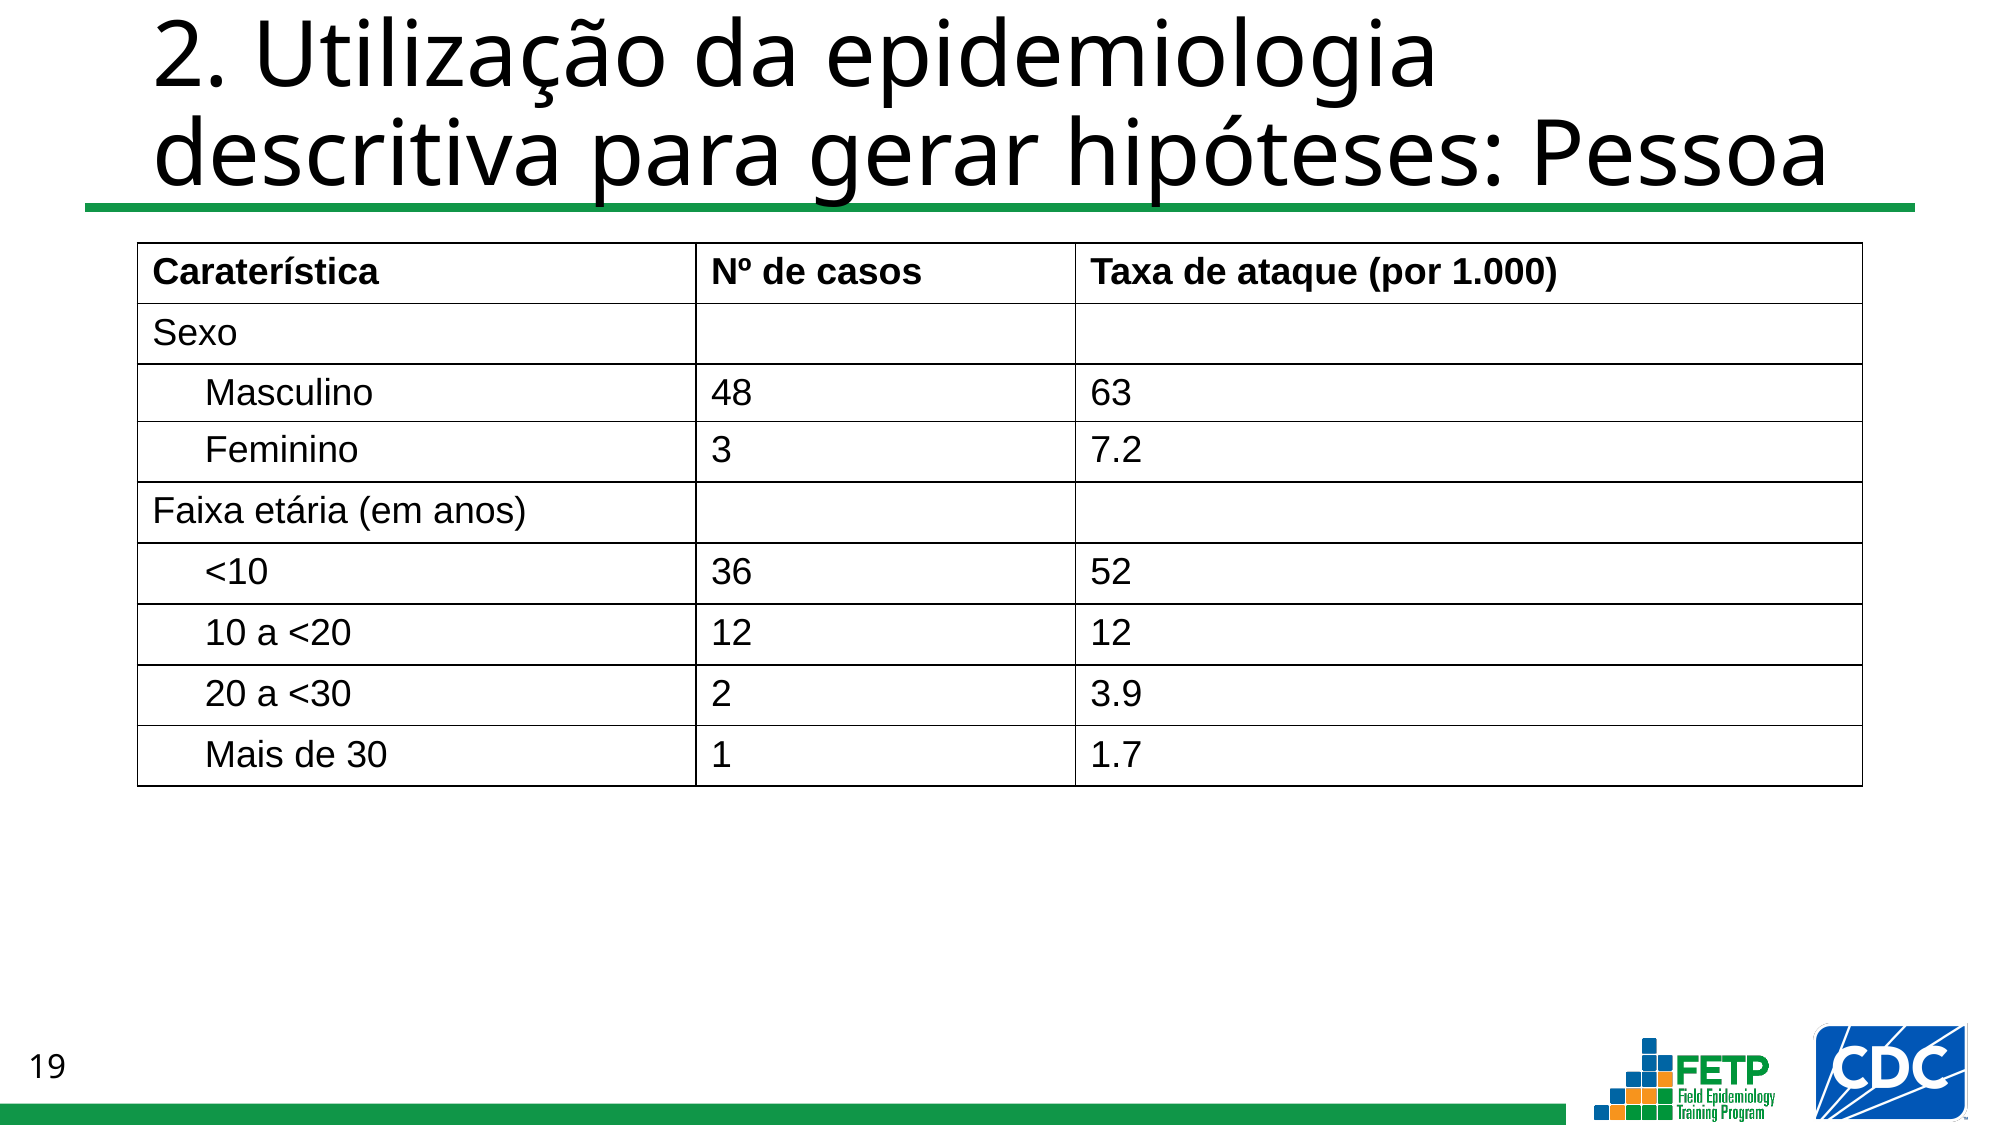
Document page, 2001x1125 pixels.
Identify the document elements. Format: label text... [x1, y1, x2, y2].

table_cell 63 [1076, 365, 1862, 421]
table_cell 1.7 [1076, 726, 1862, 785]
table_cell Masculino [138, 365, 695, 421]
table_cell Mais de 30 [138, 726, 695, 785]
table_cell 3.9 [1076, 666, 1862, 725]
table_cell 12 [1076, 605, 1862, 664]
table_cell 7.2 [1076, 422, 1862, 481]
title 2. Utilização da epidemiologia descritiva para gerar hipóteses: Pessoa [137, 0, 1863, 207]
table_cell 52 [1076, 544, 1862, 603]
table_cell 36 [697, 544, 1075, 603]
table_cell [697, 304, 1075, 363]
table_header Nº de casos [697, 244, 1075, 303]
table_cell 3 [697, 422, 1075, 481]
table_cell 1 [697, 726, 1075, 785]
table_cell 10 a <20 [138, 605, 695, 664]
table_cell Sexo [138, 304, 695, 363]
table_cell <10 [138, 544, 695, 603]
table_header Caraterística [138, 244, 695, 303]
table_cell 2 [697, 666, 1075, 725]
picture [1813, 1023, 1968, 1122]
table_cell 20 a <30 [138, 666, 695, 725]
picture [1594, 1038, 1775, 1122]
table_cell Feminino [138, 422, 695, 481]
table_cell [697, 483, 1075, 542]
table_cell [1076, 304, 1862, 363]
table_cell 48 [697, 365, 1075, 421]
table_cell 12 [697, 605, 1075, 664]
table_cell Faixa etária (em anos) [138, 483, 695, 542]
table_header Taxa de ataque (por 1.000) [1076, 244, 1862, 303]
table_cell [1076, 483, 1862, 542]
